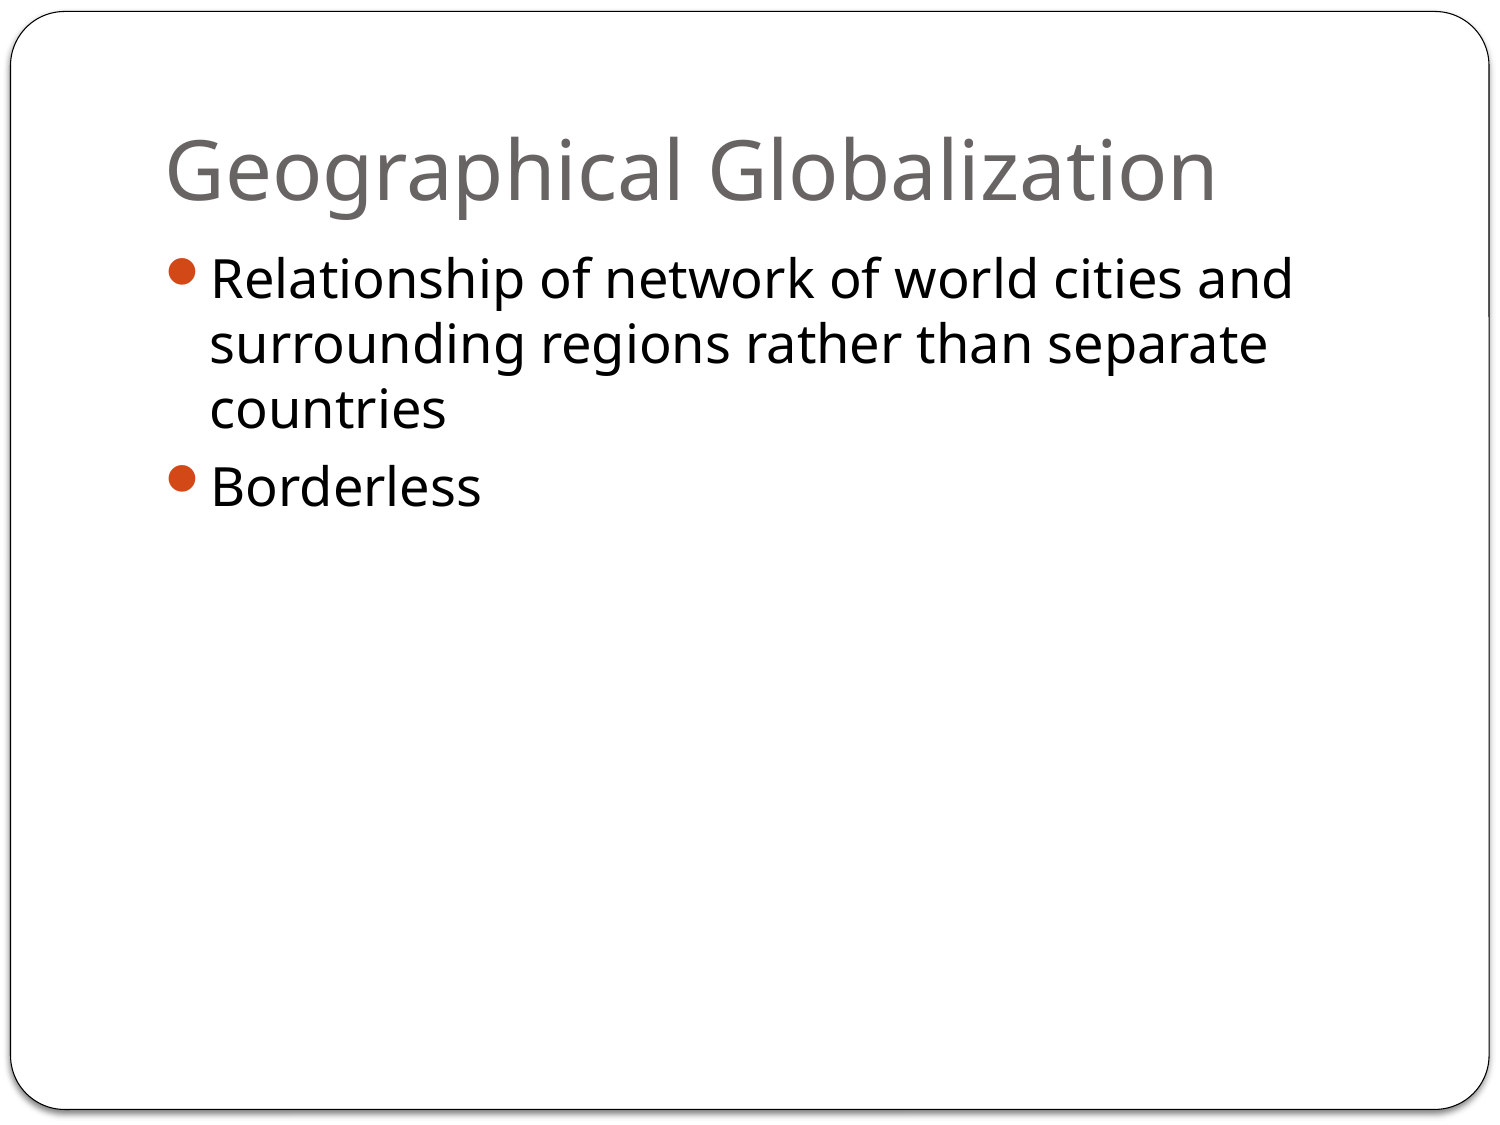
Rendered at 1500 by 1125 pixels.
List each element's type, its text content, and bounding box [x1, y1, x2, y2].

title Geographical Globalization [150, 45, 1425, 233]
list Relationship of network of world cities and surrounding regions rather than separate countries Borderless [150, 237, 1425, 988]
